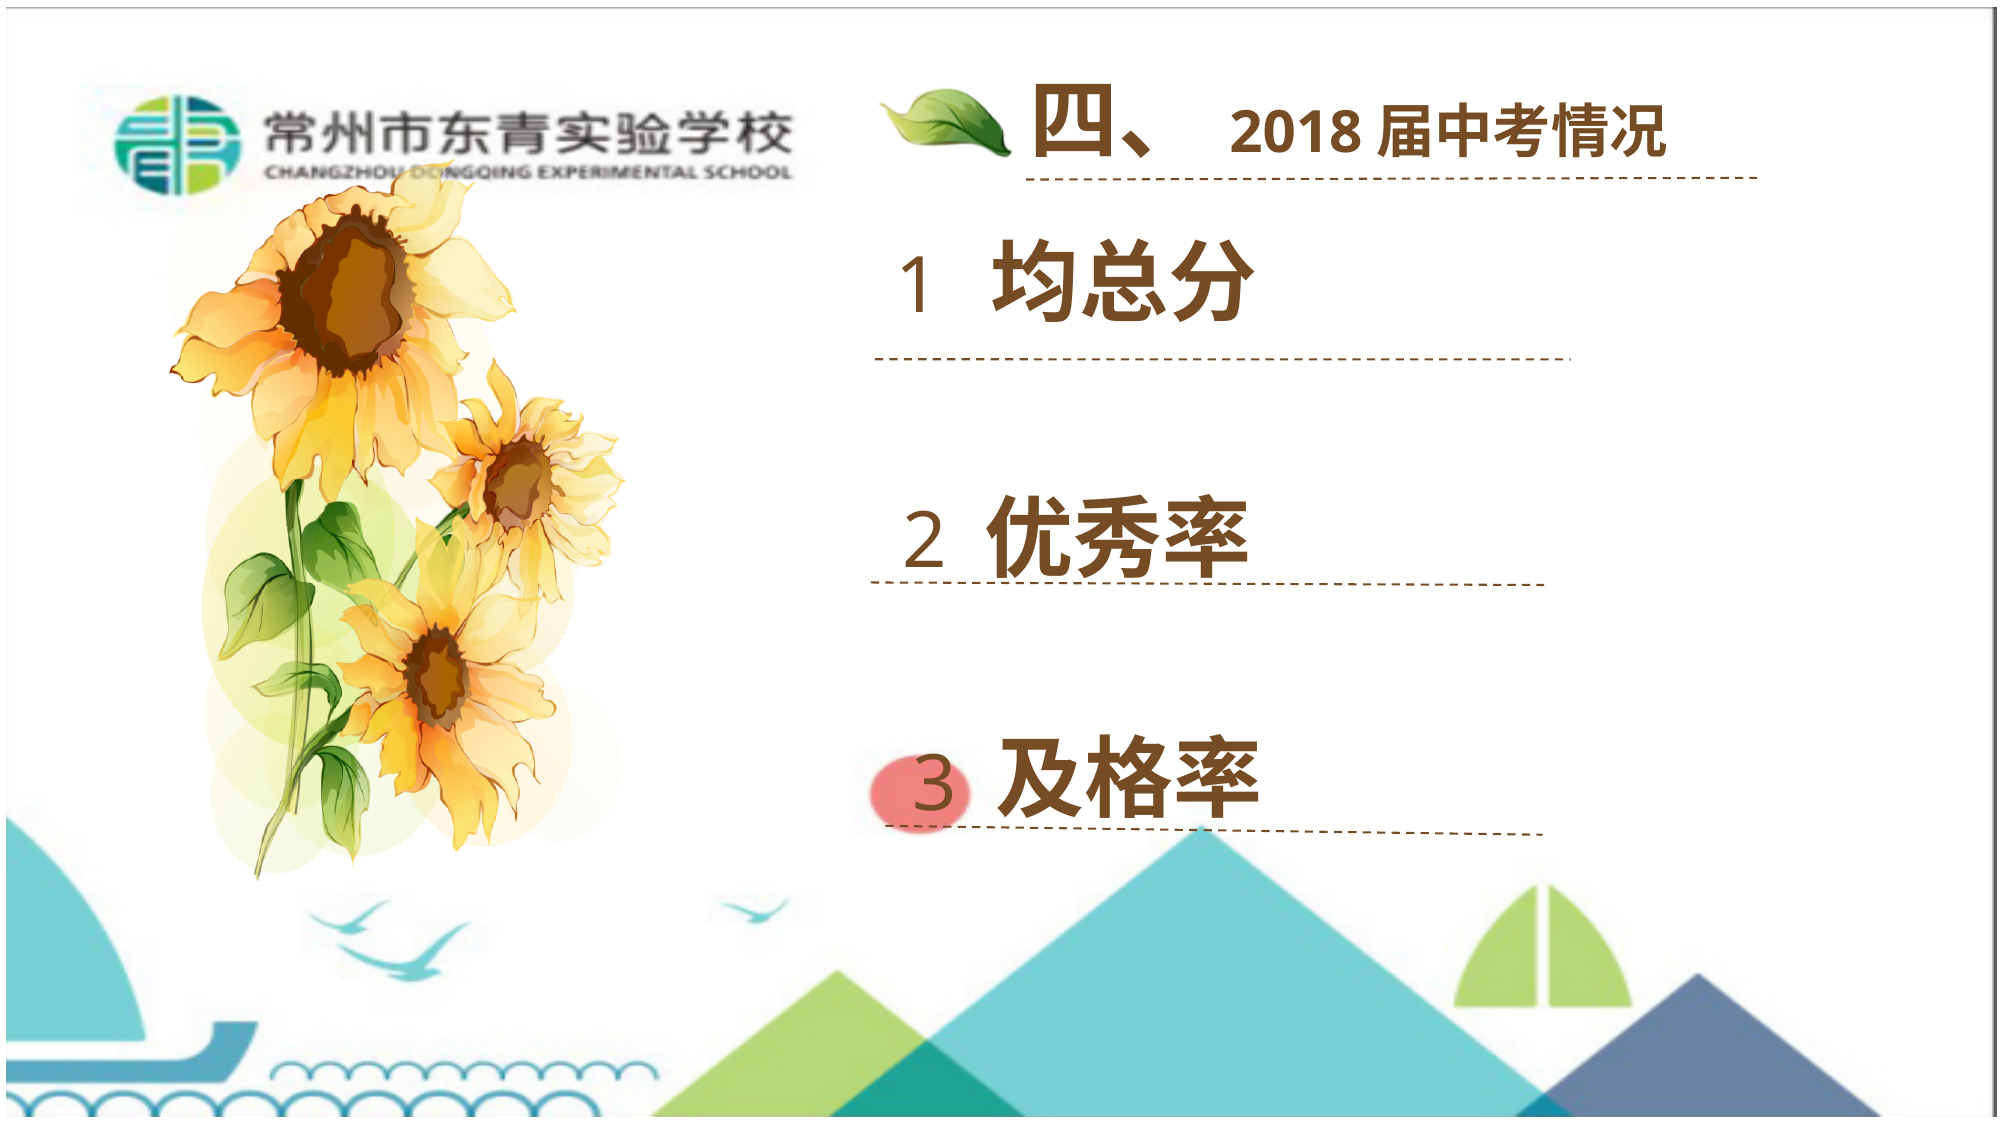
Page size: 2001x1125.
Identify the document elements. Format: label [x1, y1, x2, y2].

picture [6, 7, 1997, 1117]
text_box [885, 825, 1543, 835]
